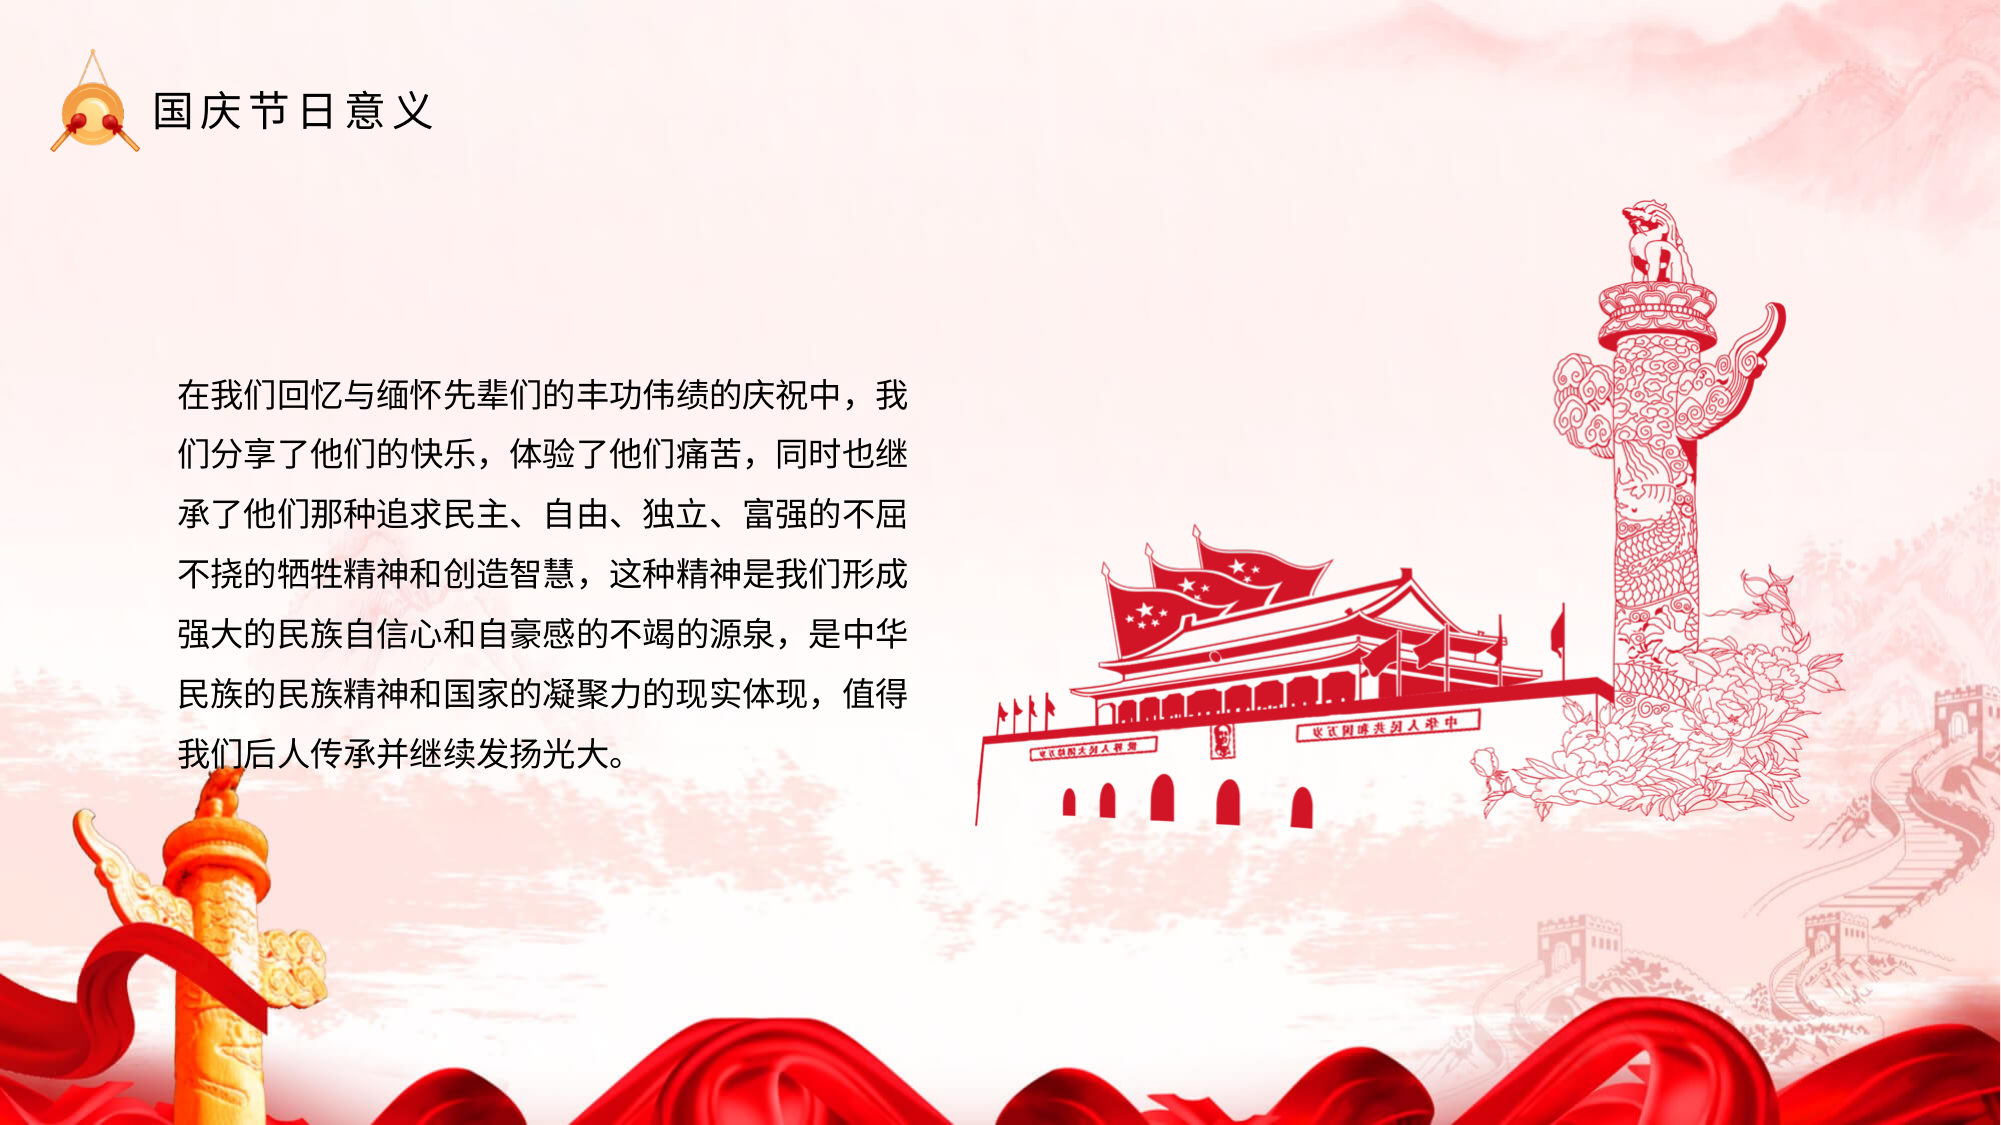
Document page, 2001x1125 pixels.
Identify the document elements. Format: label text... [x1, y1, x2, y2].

text_box 在我们回忆与缅怀先辈们的丰功伟绩的庆祝中，我们分享了他们的快乐，体验了他们痛苦，同时也继承了他们那种追求民主、自由、独立、富强的不屈不挠的牺牲精神和创造智慧，这种精神是我们形成强大的民族自信心和自豪感的不竭的源泉，是中华民族的民族精神和国家的凝聚力的现实体现，值得我们后人传承并继续发扬光大。 [162, 346, 936, 781]
picture [0, 0, 2001, 1125]
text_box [49, 49, 601, 163]
